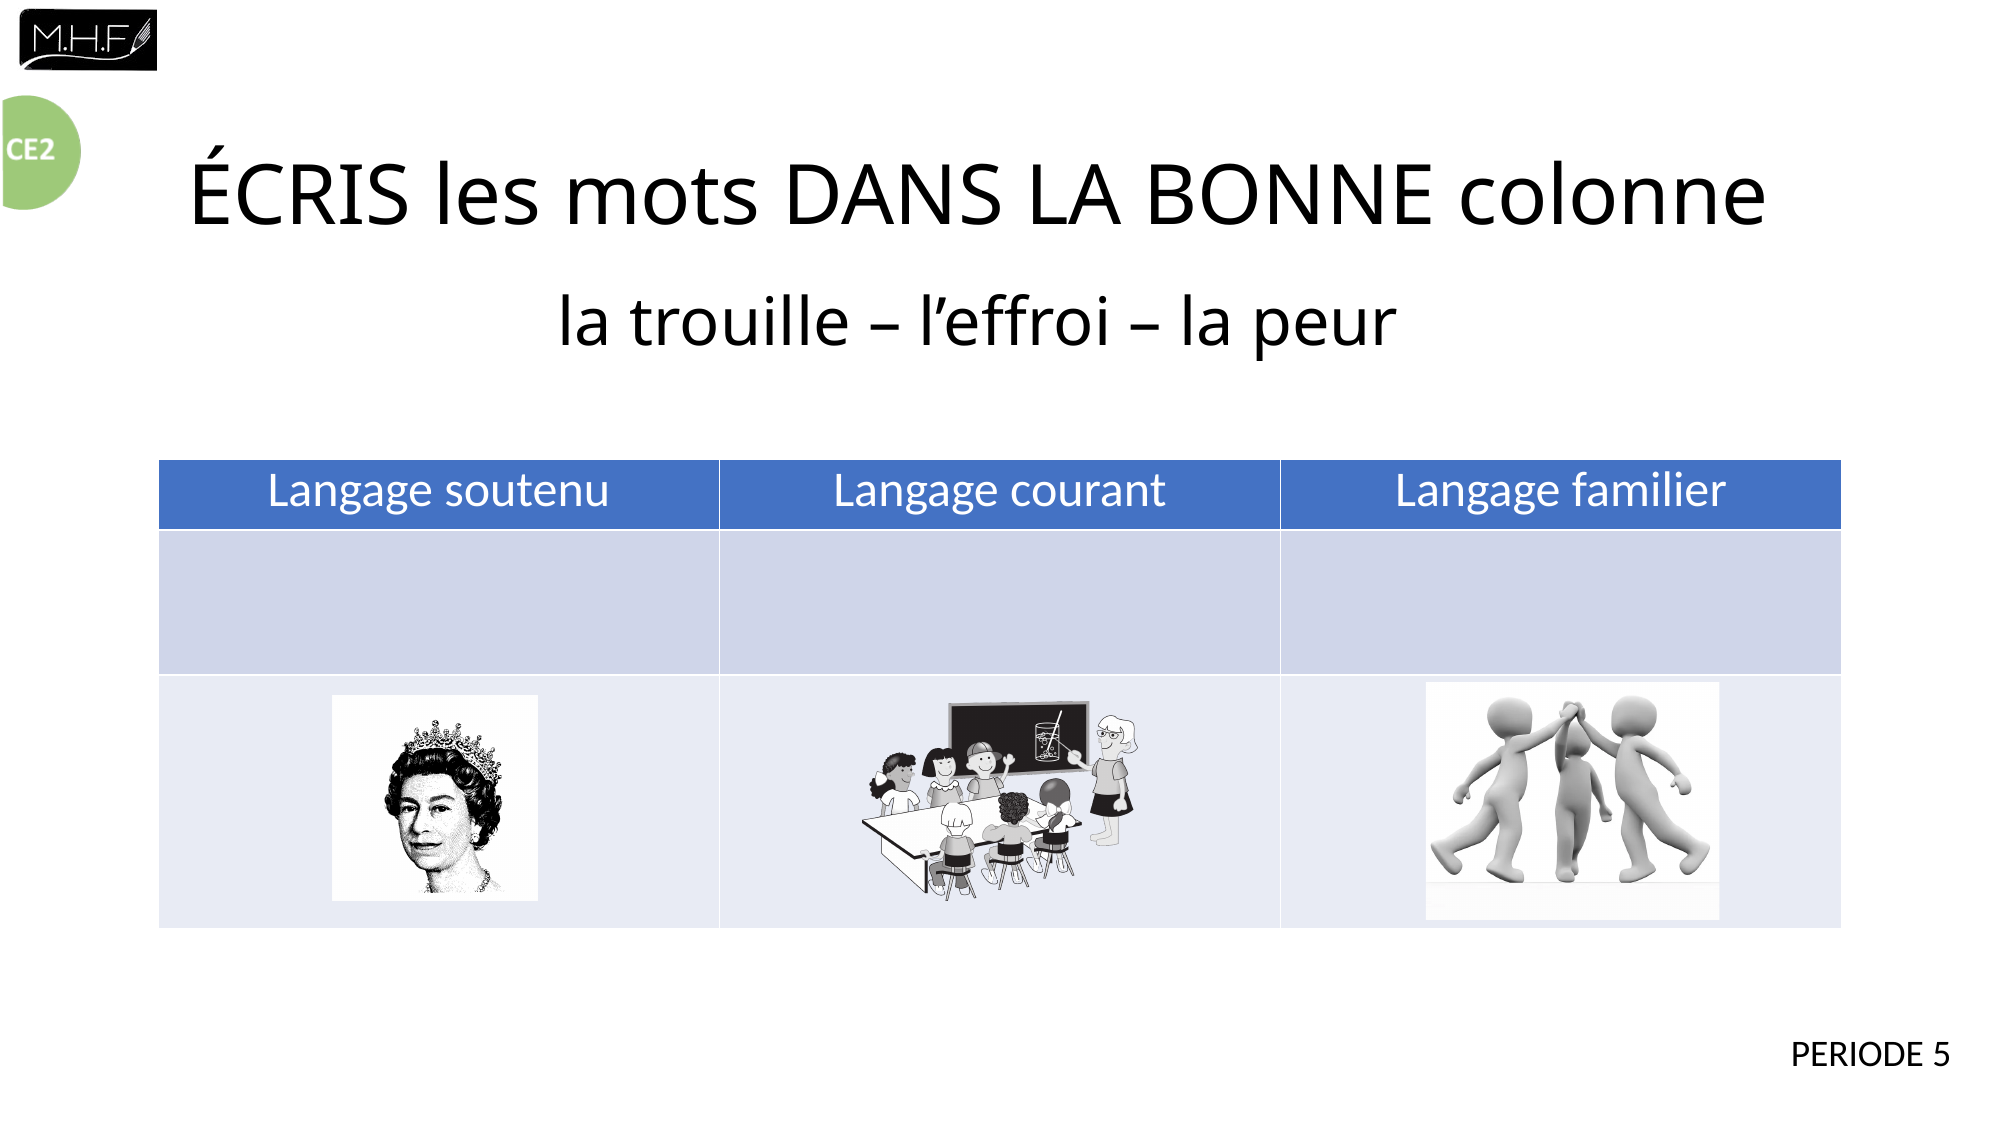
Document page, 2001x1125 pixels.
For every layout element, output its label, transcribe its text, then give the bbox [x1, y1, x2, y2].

picture [332, 695, 538, 901]
picture [16, 7, 157, 74]
table_cell [159, 676, 719, 928]
table_cell [1281, 676, 1841, 928]
table_cell [720, 676, 1280, 928]
picture [1425, 682, 1720, 920]
table_header Langage familier [1281, 460, 1841, 529]
table_cell [720, 531, 1280, 674]
picture [0, 95, 101, 210]
picture [862, 701, 1138, 901]
table_cell [1281, 531, 1841, 674]
table_cell [159, 531, 719, 674]
title ÉCRIS les mots DANS LA BONNE colonne la trouille – l’effroi – la peur [158, 99, 1800, 413]
table_header Langage courant [720, 460, 1280, 529]
text_box PERIODE 5 [1362, 1021, 1967, 1082]
table_header Langage soutenu [159, 460, 719, 529]
